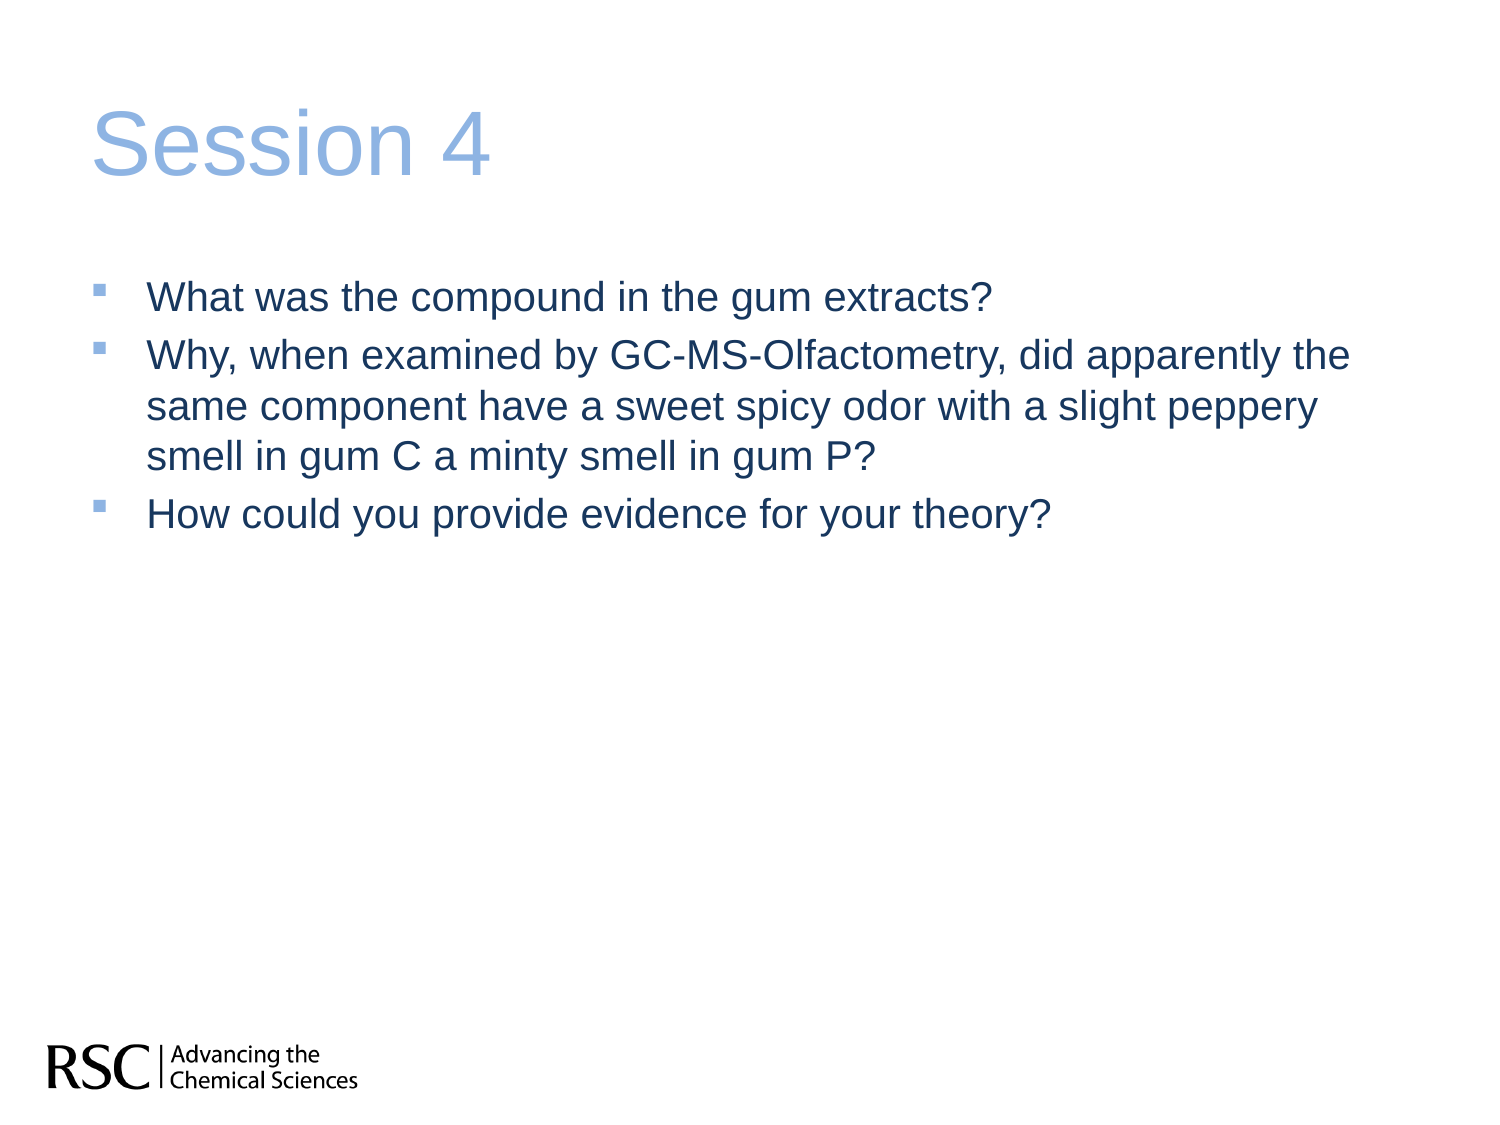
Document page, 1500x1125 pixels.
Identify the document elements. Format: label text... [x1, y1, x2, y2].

title Session 4 [75, 45, 1425, 233]
list What was the compound in the gum extracts? Why, when examined by GC-MS-Olfactometry, did apparently the same component have a sweet spicy odor with a slight peppery smell in gum C a minty smell in gum P? How could you provide evidence for your theory? [75, 262, 1425, 1005]
